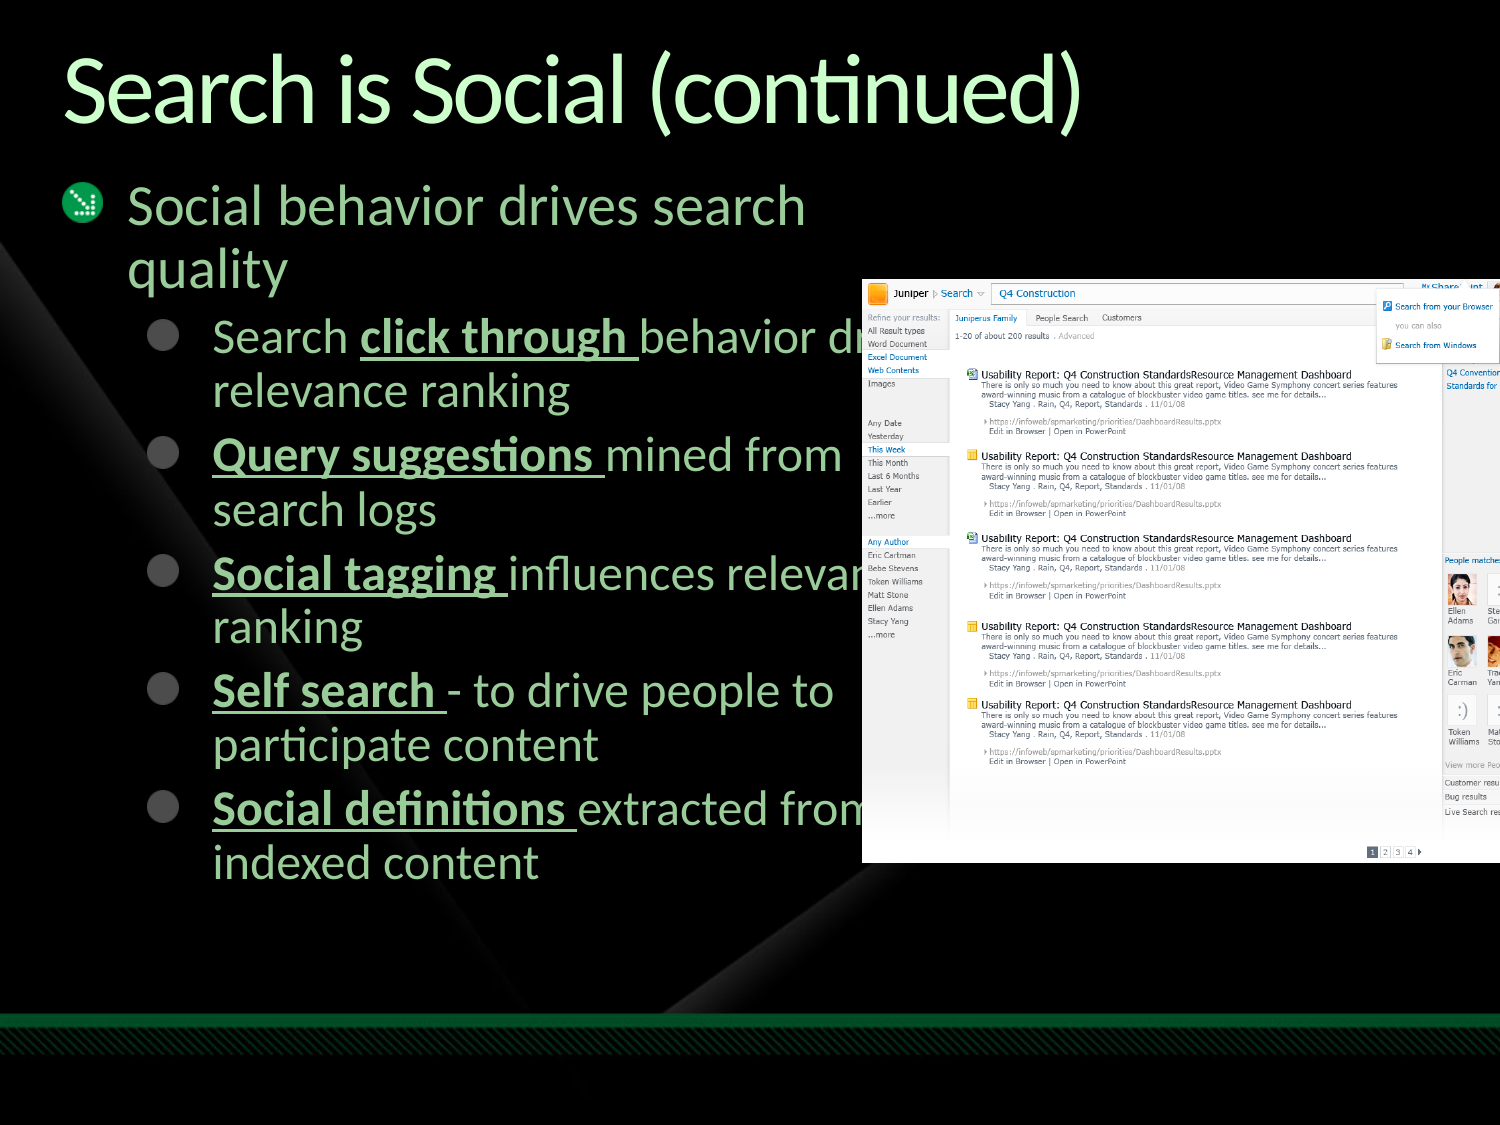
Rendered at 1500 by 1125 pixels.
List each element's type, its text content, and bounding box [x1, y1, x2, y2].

list Social behavior drives search quality Search click through behavior drives relevance ranking Query suggestions mined from search logs Social tagging influences relevance ranking Self search - to drive people to participate content Social definitions extracted from indexed content [62, 174, 963, 909]
title Search is Social (continued) [62, 37, 1438, 147]
picture [0, 0, 1500, 1125]
